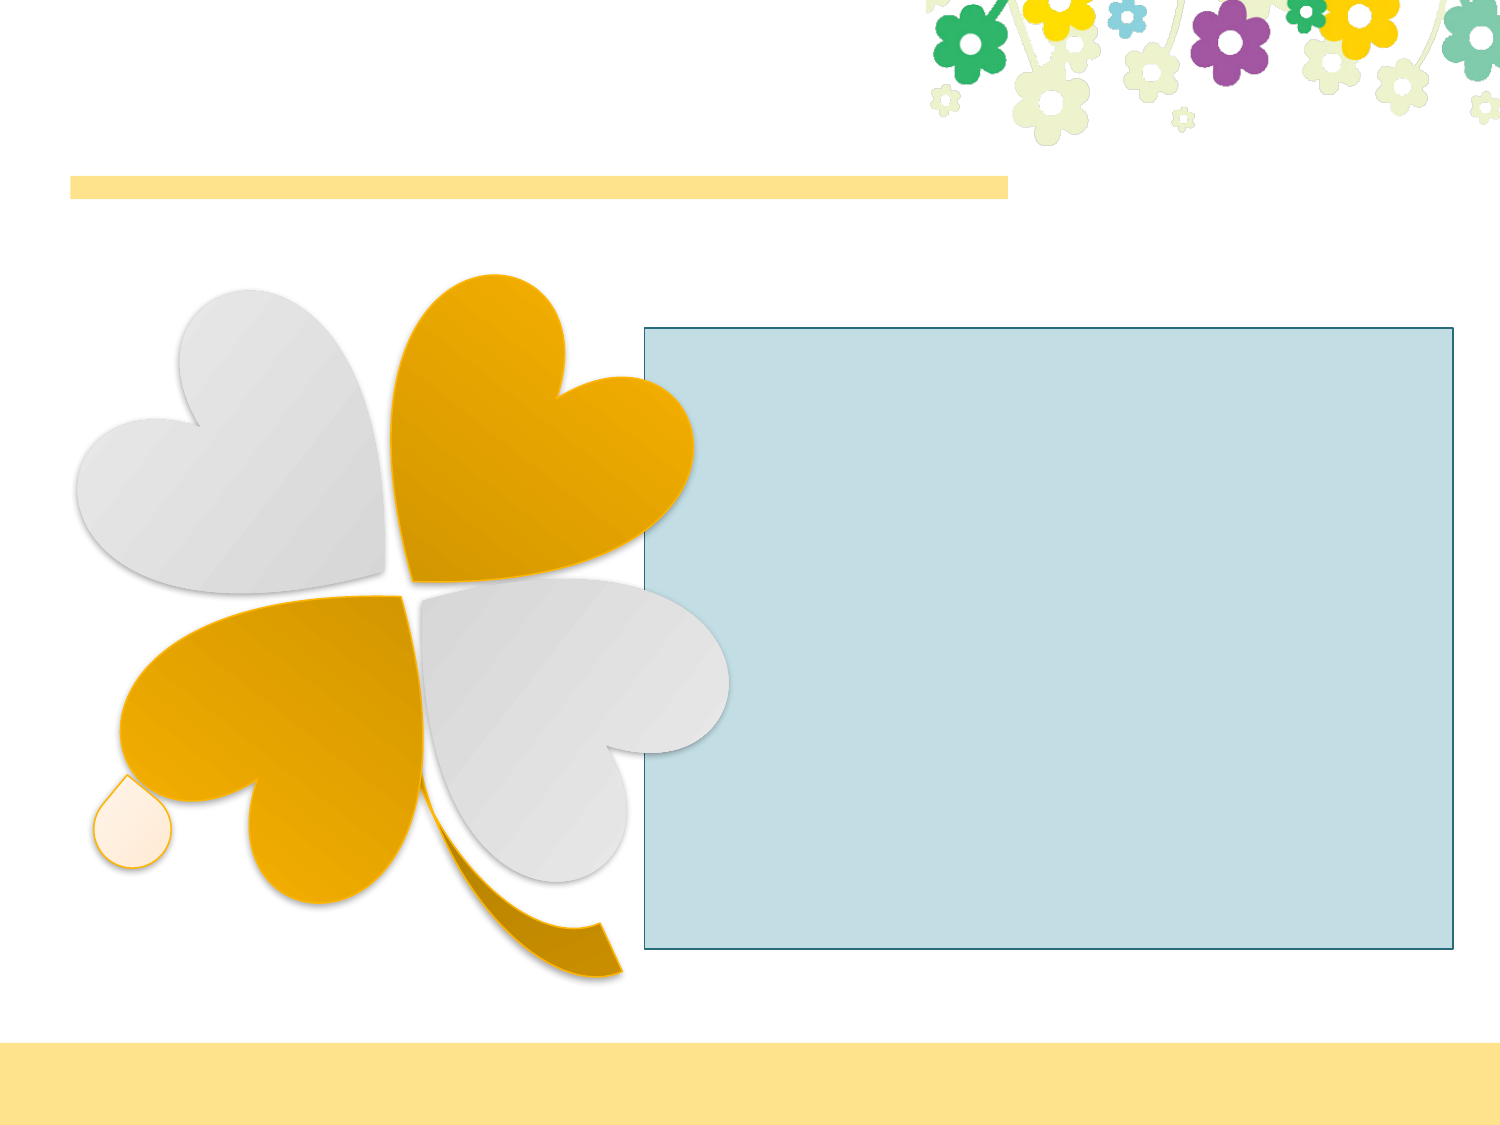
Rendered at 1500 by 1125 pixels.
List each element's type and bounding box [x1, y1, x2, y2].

text_box [642, 326, 1455, 951]
text_box [76, 289, 386, 594]
text_box [382, 457, 386, 472]
text_box [421, 578, 730, 883]
text_box [423, 784, 624, 978]
text_box [390, 274, 695, 583]
text_box [308, 492, 447, 630]
text_box [119, 595, 424, 904]
text_box [92, 774, 172, 869]
picture [925, 0, 1500, 164]
